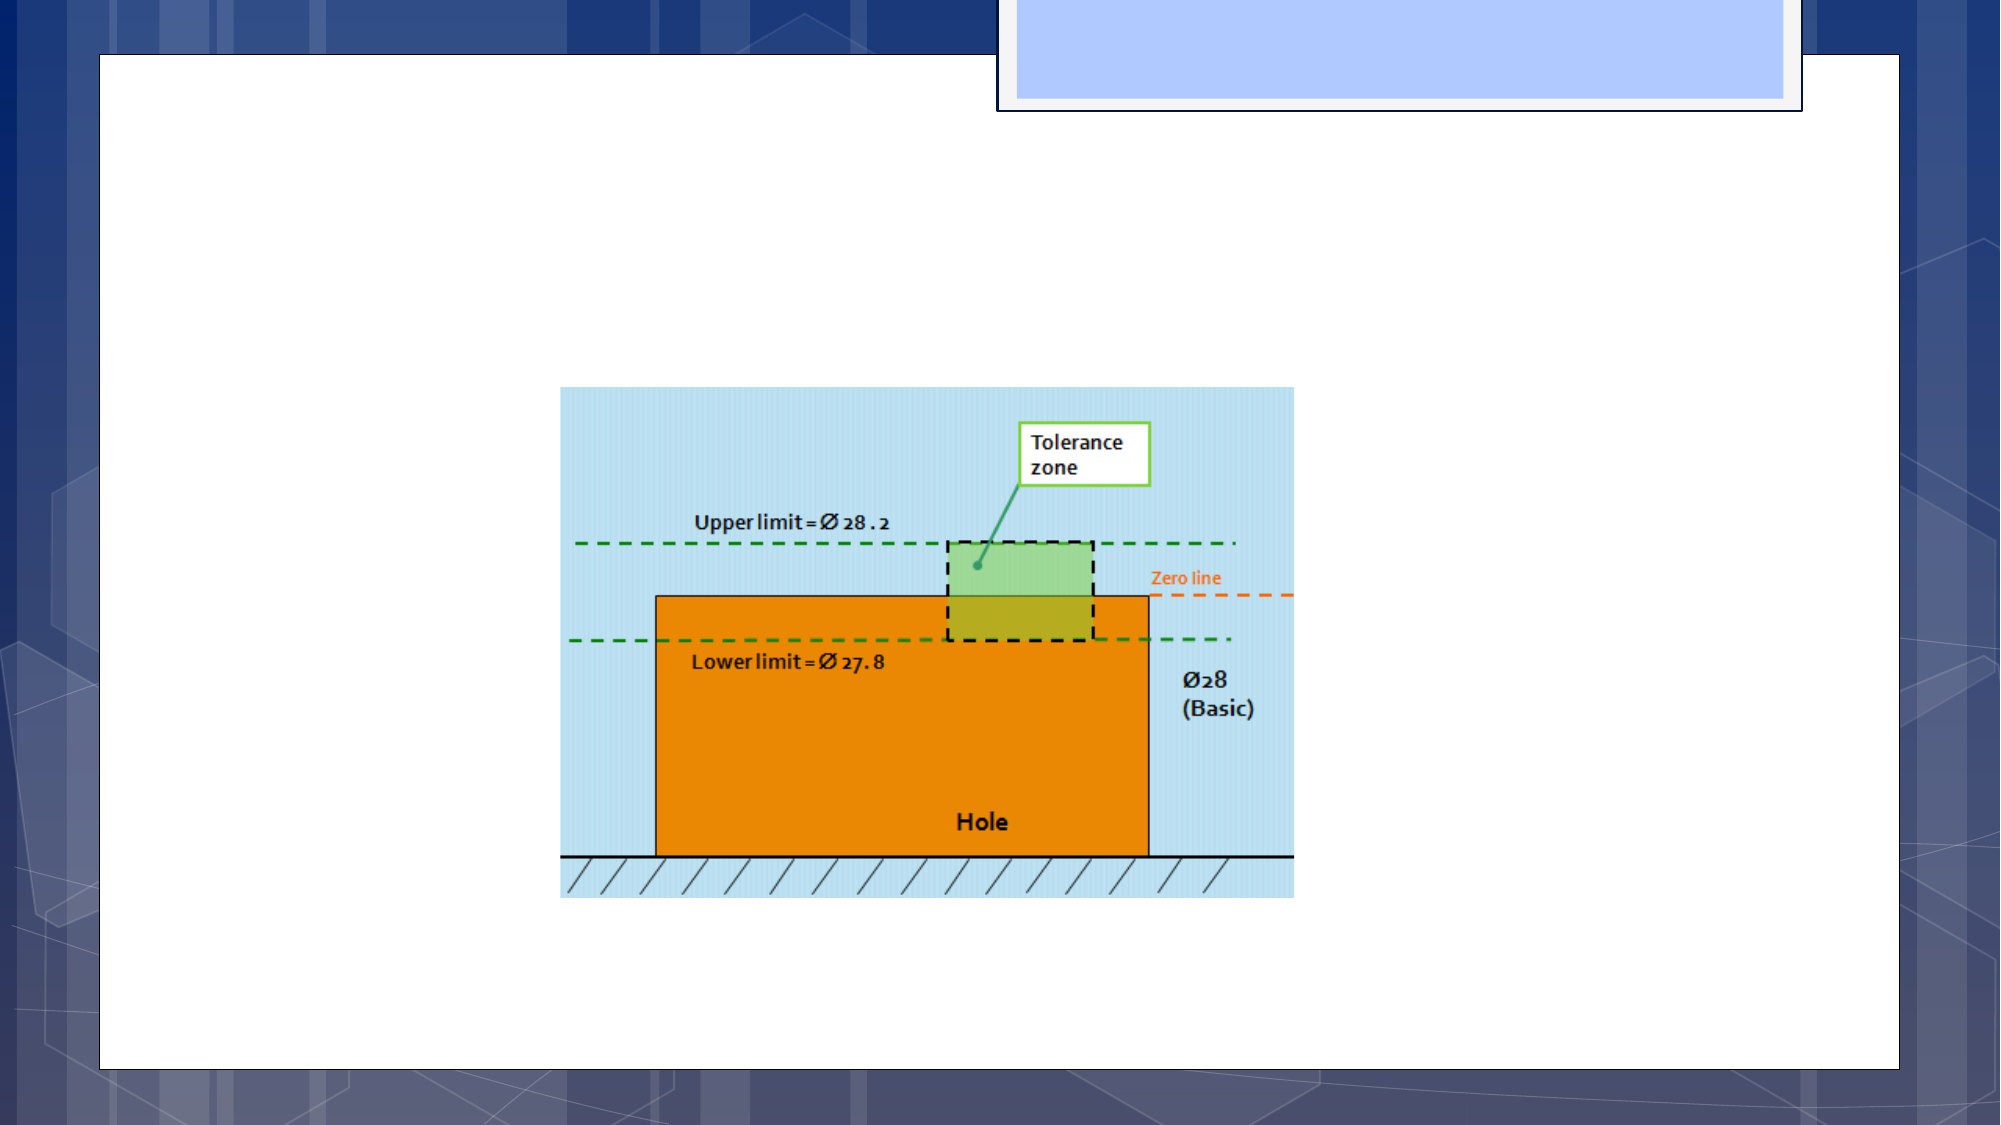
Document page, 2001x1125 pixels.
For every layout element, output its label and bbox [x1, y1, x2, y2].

picture [560, 387, 1295, 898]
